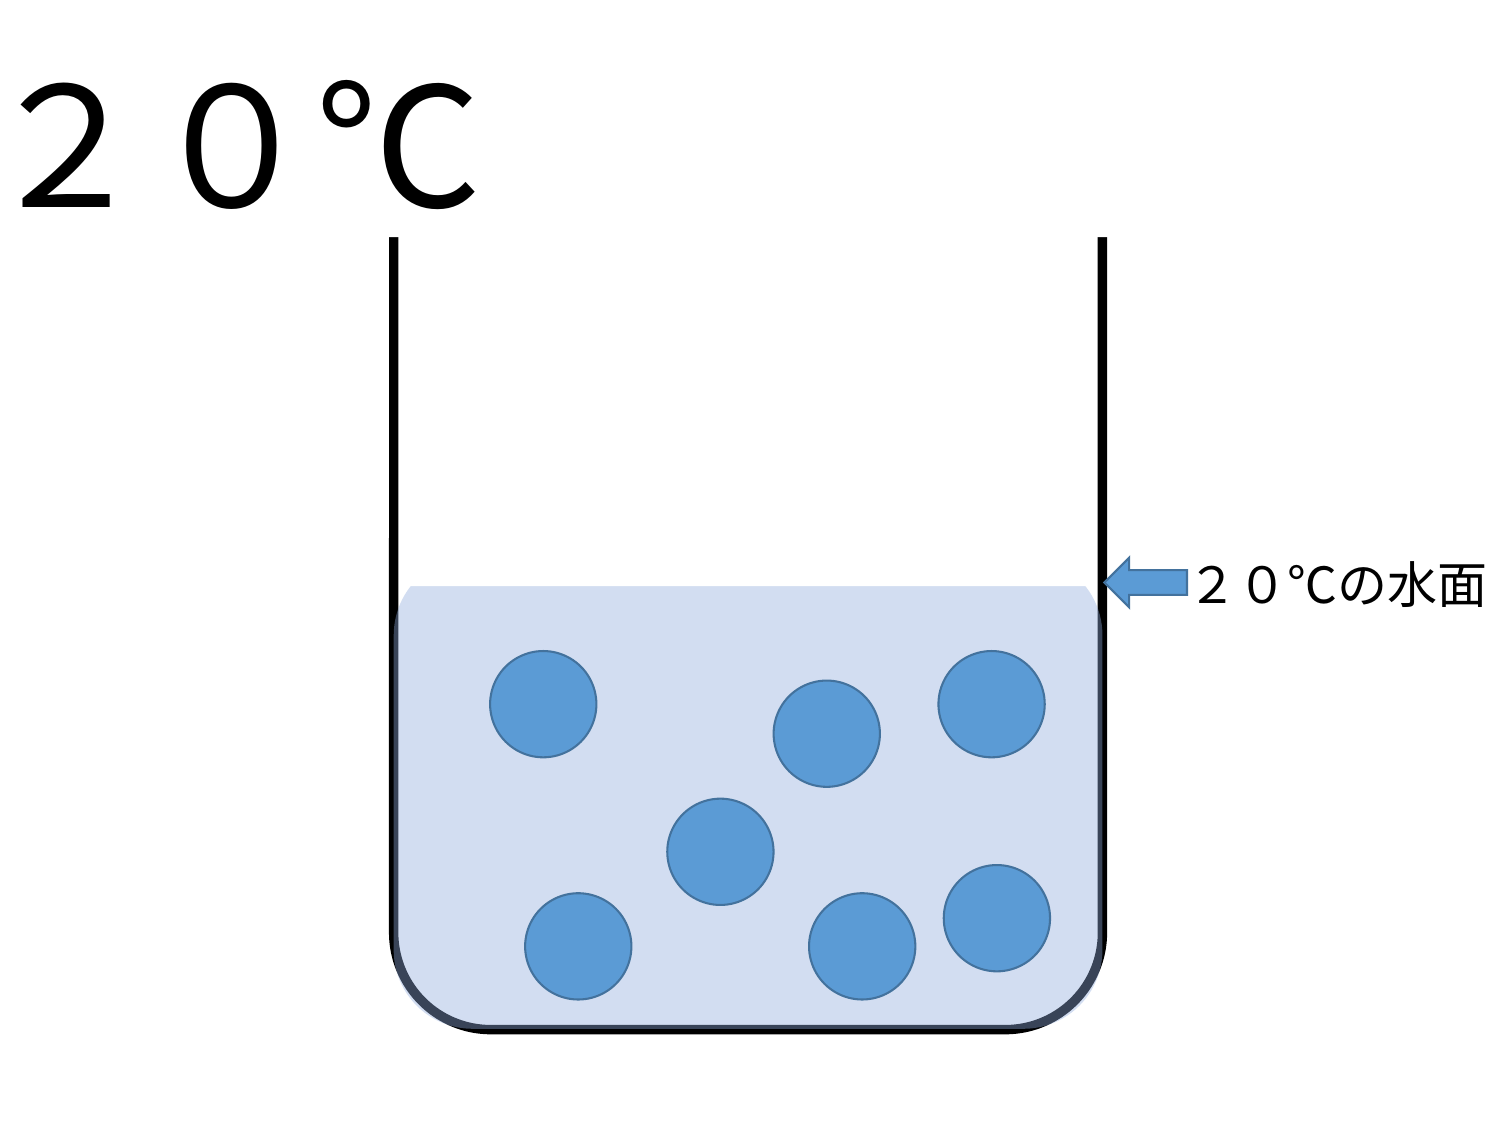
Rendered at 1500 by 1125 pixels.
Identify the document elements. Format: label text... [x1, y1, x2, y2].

text_box ２０℃ [0, 33, 497, 249]
text_box ２０℃の水面 [1174, 545, 1500, 621]
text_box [310, 131, 1174, 1030]
